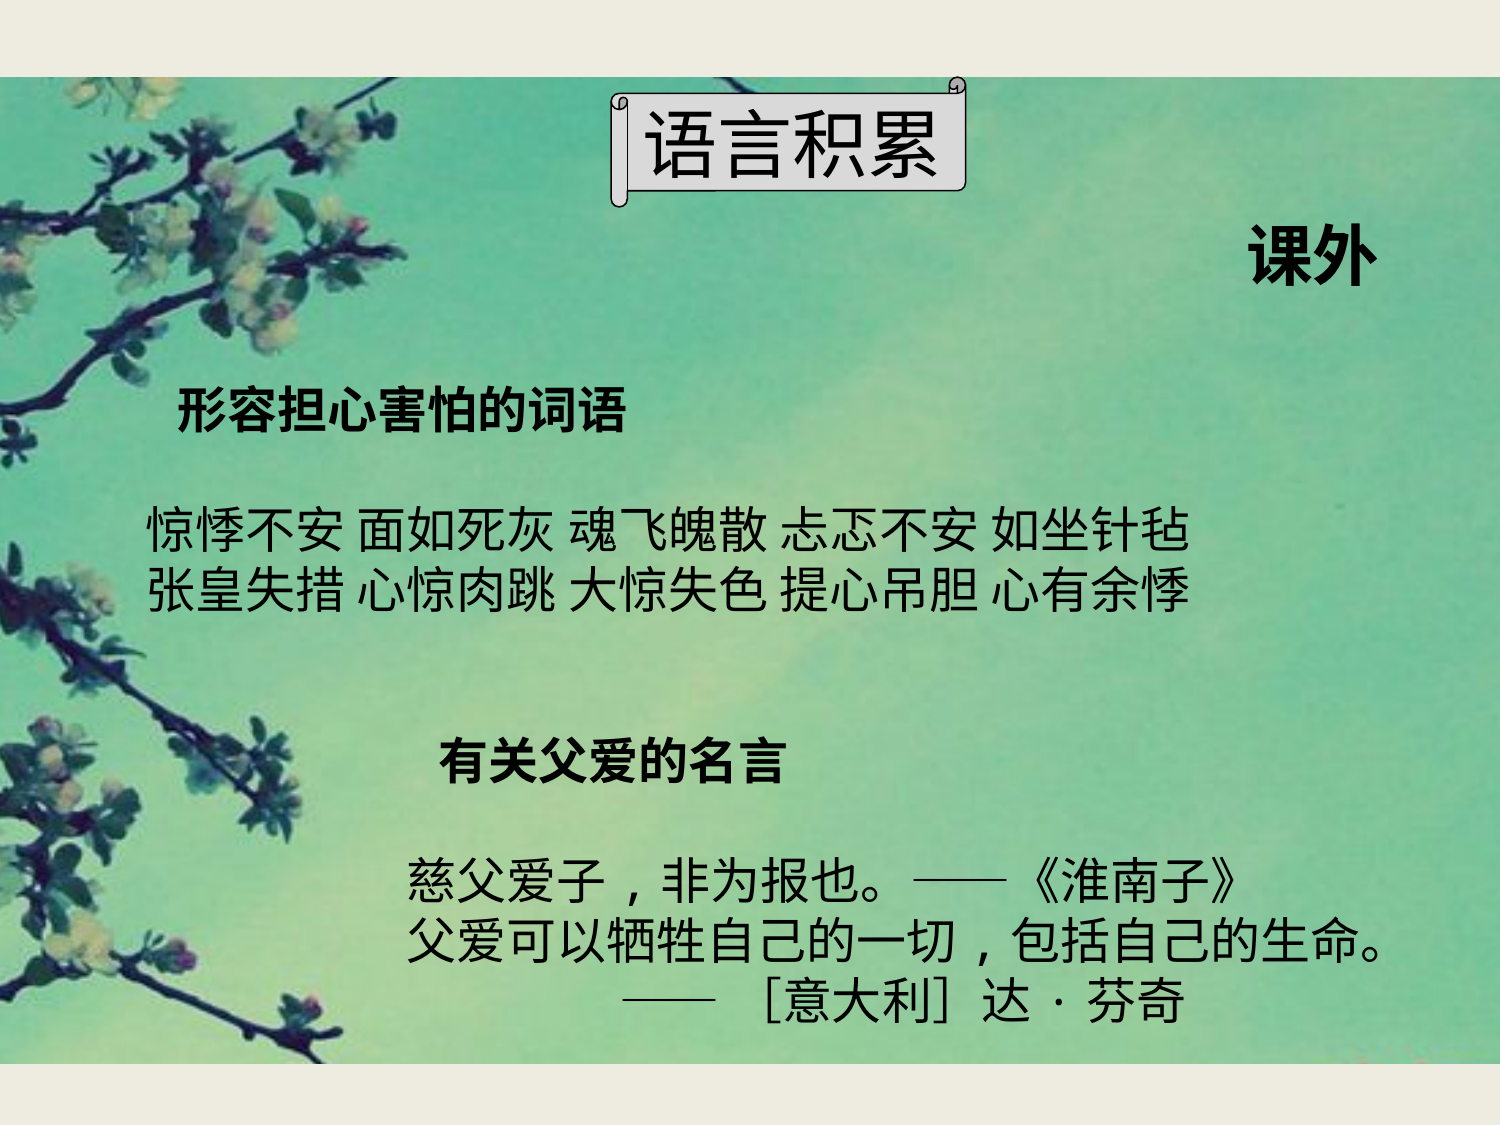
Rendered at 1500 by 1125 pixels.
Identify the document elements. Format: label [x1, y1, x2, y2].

picture [0, 76, 1500, 1064]
